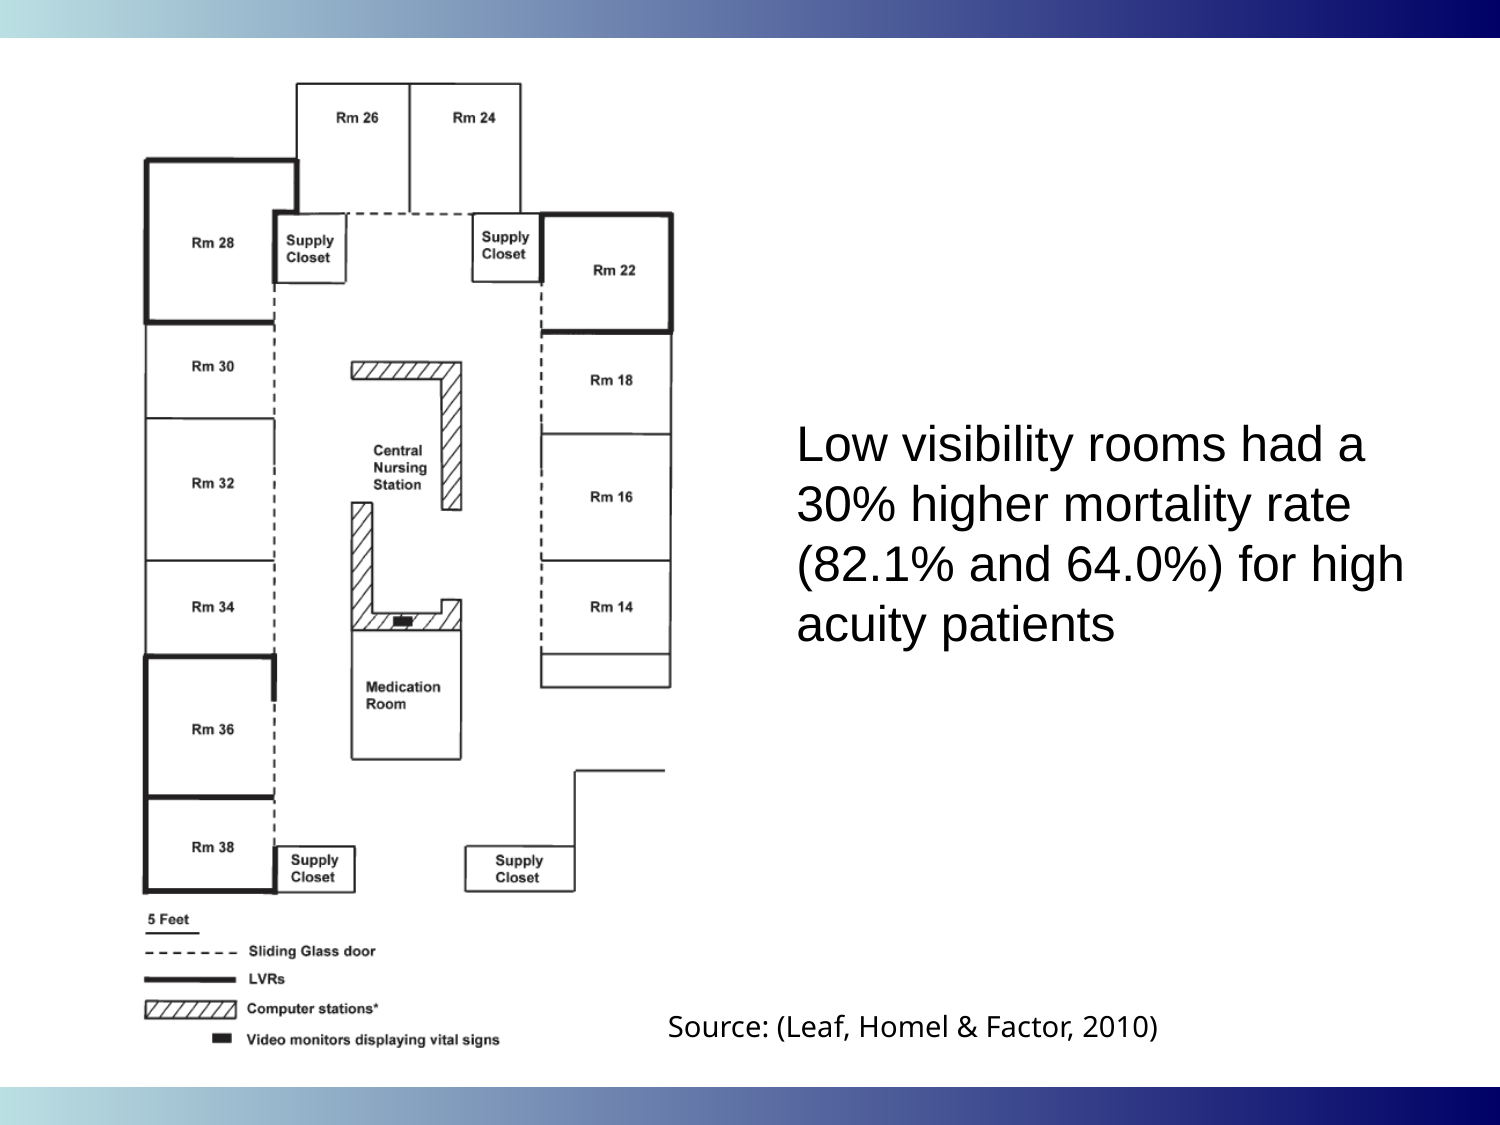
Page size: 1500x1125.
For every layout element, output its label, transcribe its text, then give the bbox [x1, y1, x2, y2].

picture [121, 63, 731, 1056]
text_box Low visibility rooms had a 30% higher mortality rate (82.1% and 64.0%) for high acuity patients [781, 404, 1423, 720]
text_box Source: (Leaf, Homel & Factor, 2010) [734, 1000, 1423, 1051]
